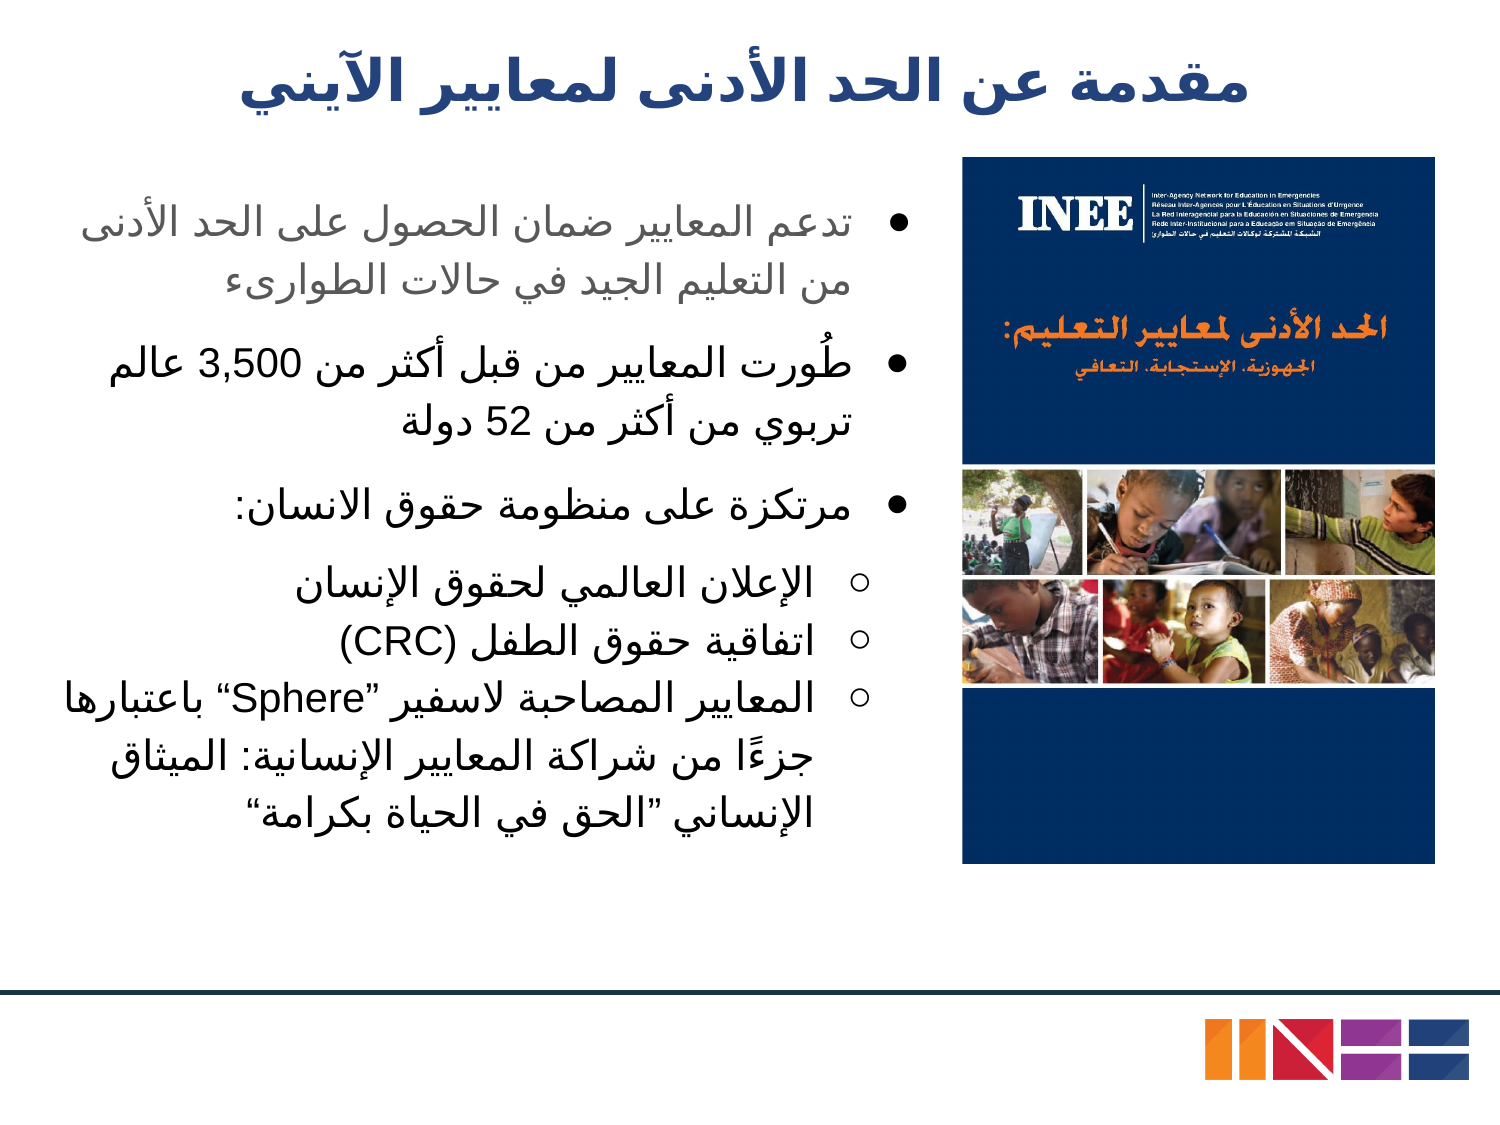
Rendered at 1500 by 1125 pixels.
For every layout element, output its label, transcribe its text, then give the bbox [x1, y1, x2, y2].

title مقدمة عن الحد الأدنى لمعايير الآيني [23, 28, 1468, 145]
picture [1205, 1019, 1469, 1080]
list تدعم المعايير ضمان الحصول على الحد الأدنى من التعليم الجيد في حالات الطوارىء طُورت المعايير من قبل أكثر من 3,500 عالم تربوي من أكثر من 52 دولة مرتكزة على منظومة حقوق الانسان: الإعلان العالمي لحقوق الإنسان اتفاقية حقوق الطفل (CRC) المعايير المصاحبة لاسفير ”Sphere“ باعتبارها جزءًا من شراكة المعايير الإنسانية: الميثاق الإنساني ”الحق في الحياة بكرامة“ [23, 172, 944, 935]
picture [962, 143, 1436, 864]
